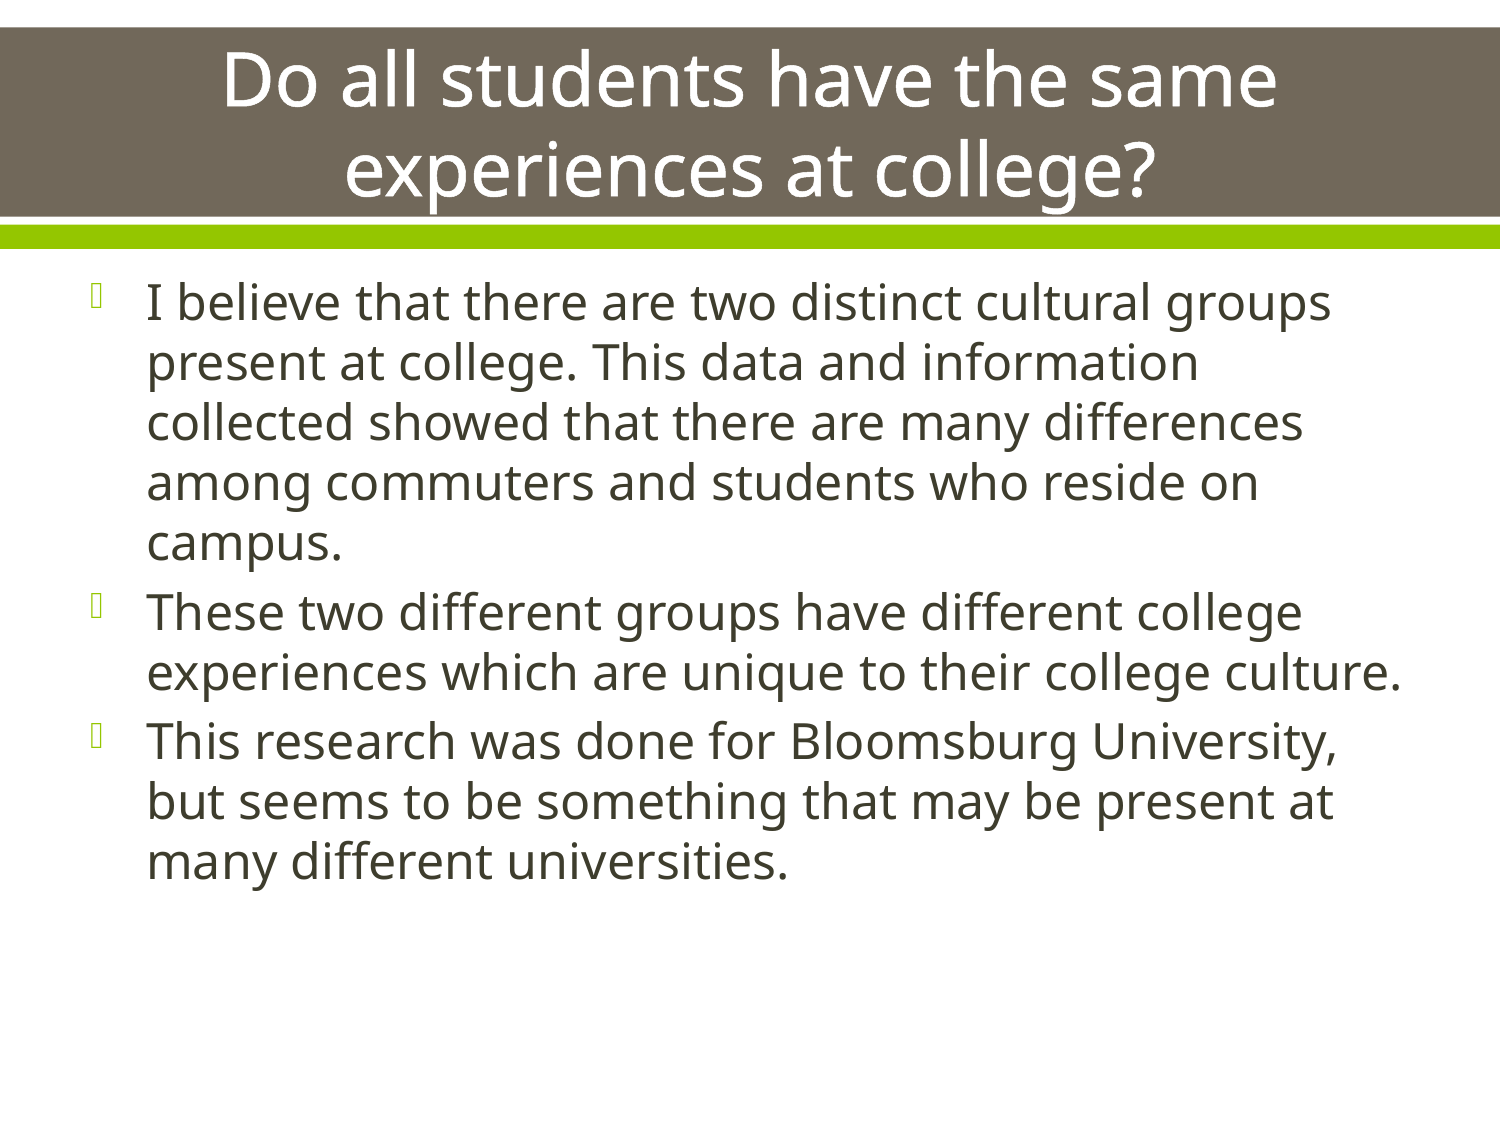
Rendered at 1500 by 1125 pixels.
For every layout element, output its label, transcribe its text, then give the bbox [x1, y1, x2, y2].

list I believe that there are two distinct cultural groups present at college. This data and information collected showed that there are many differences among commuters and students who reside on campus. These two different groups have different college experiences which are unique to their college culture. This research was done for Bloomsburg University, but seems to be something that may be present at many different universities. [75, 262, 1425, 1005]
title Do all students have the same experiences at college? [75, 29, 1425, 213]
